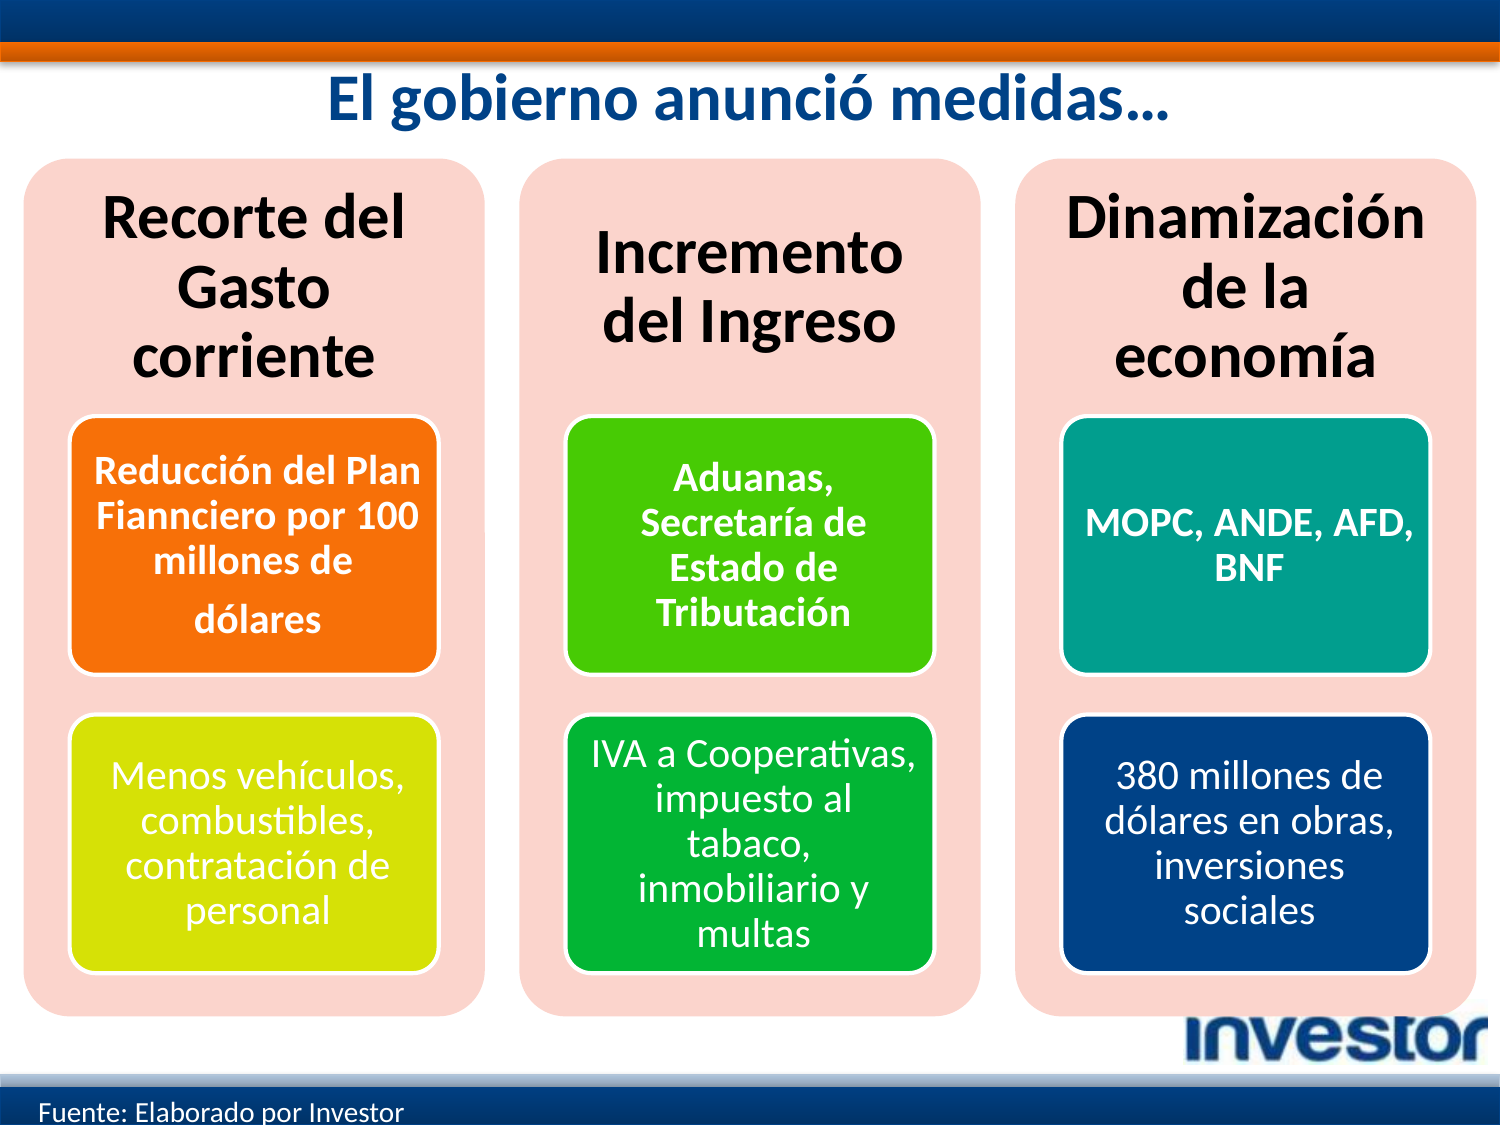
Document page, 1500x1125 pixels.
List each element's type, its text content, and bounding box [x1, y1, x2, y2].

text_box Fuente: Elaborado por Investor [23, 1086, 1266, 1125]
text_box [0, 0, 1500, 75]
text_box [23, 158, 1477, 1017]
title El gobierno anunció medidas… [74, 75, 1426, 155]
picture [1183, 999, 1488, 1065]
